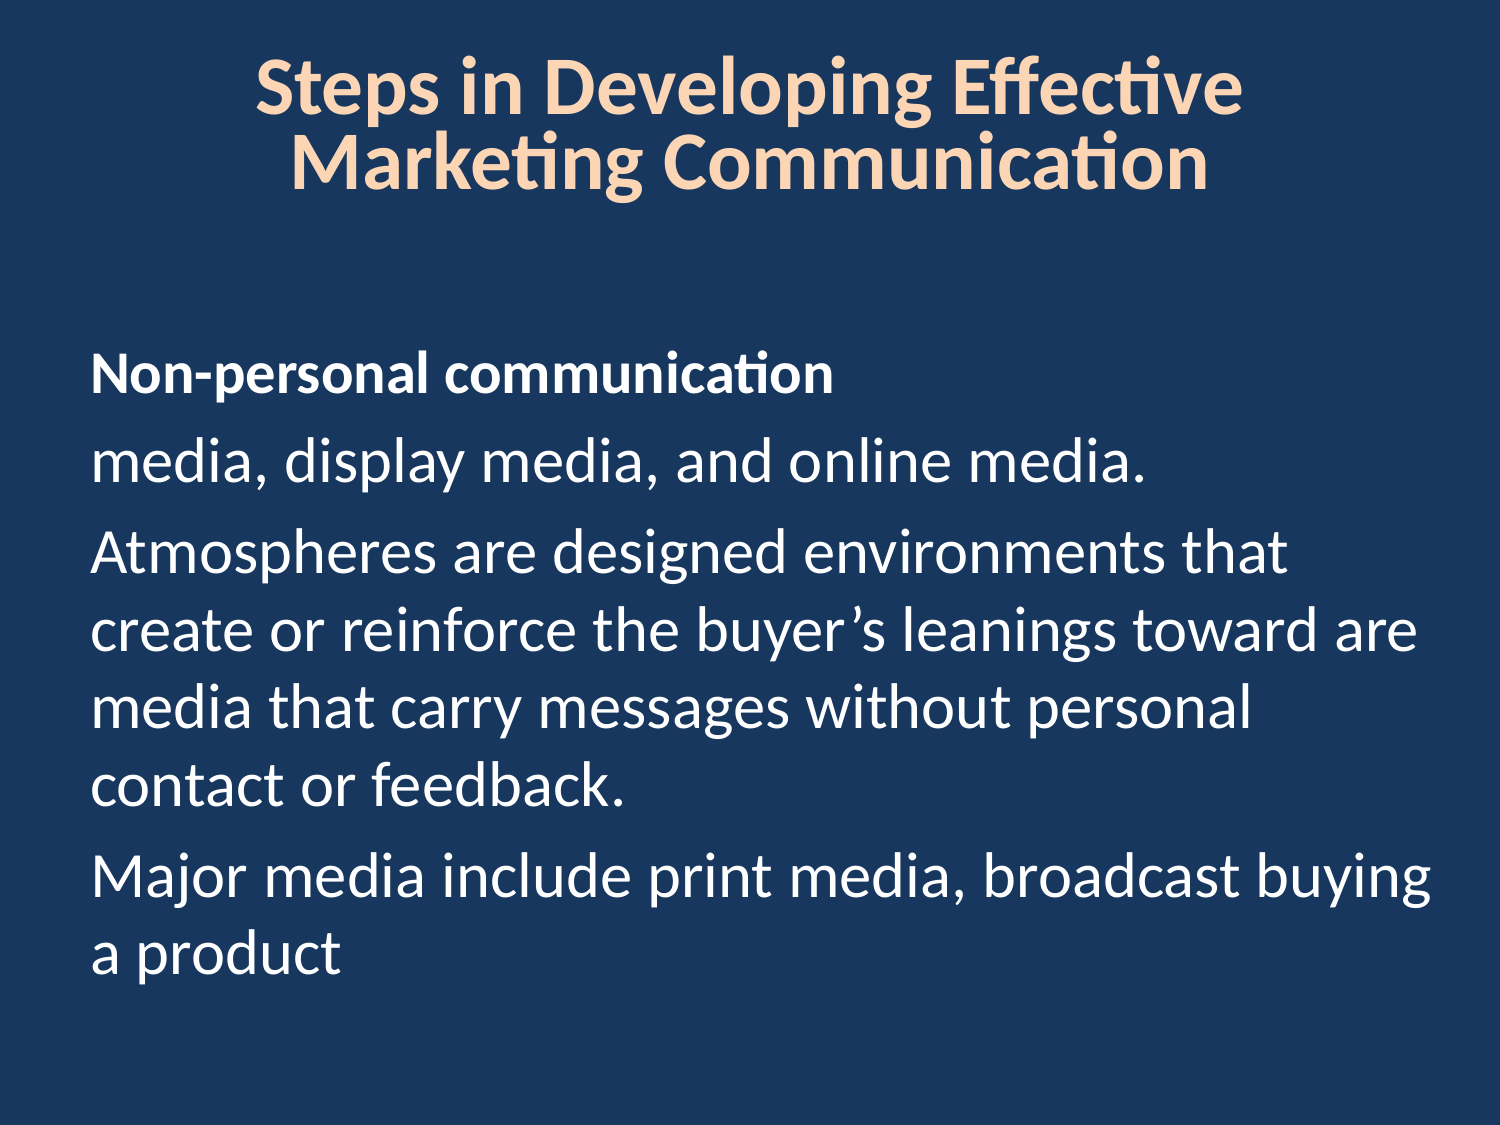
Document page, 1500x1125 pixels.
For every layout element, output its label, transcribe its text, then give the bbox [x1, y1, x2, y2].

list Non-personal communication media, display media, and online media. Atmospheres are designed environments that create or reinforce the buyer’s leanings toward are media that carry messages without personal contact or feedback. Major media include print media, broadcast buying a product [75, 324, 1463, 1000]
title Steps in Developing Effective Marketing Communication [112, 37, 1388, 225]
